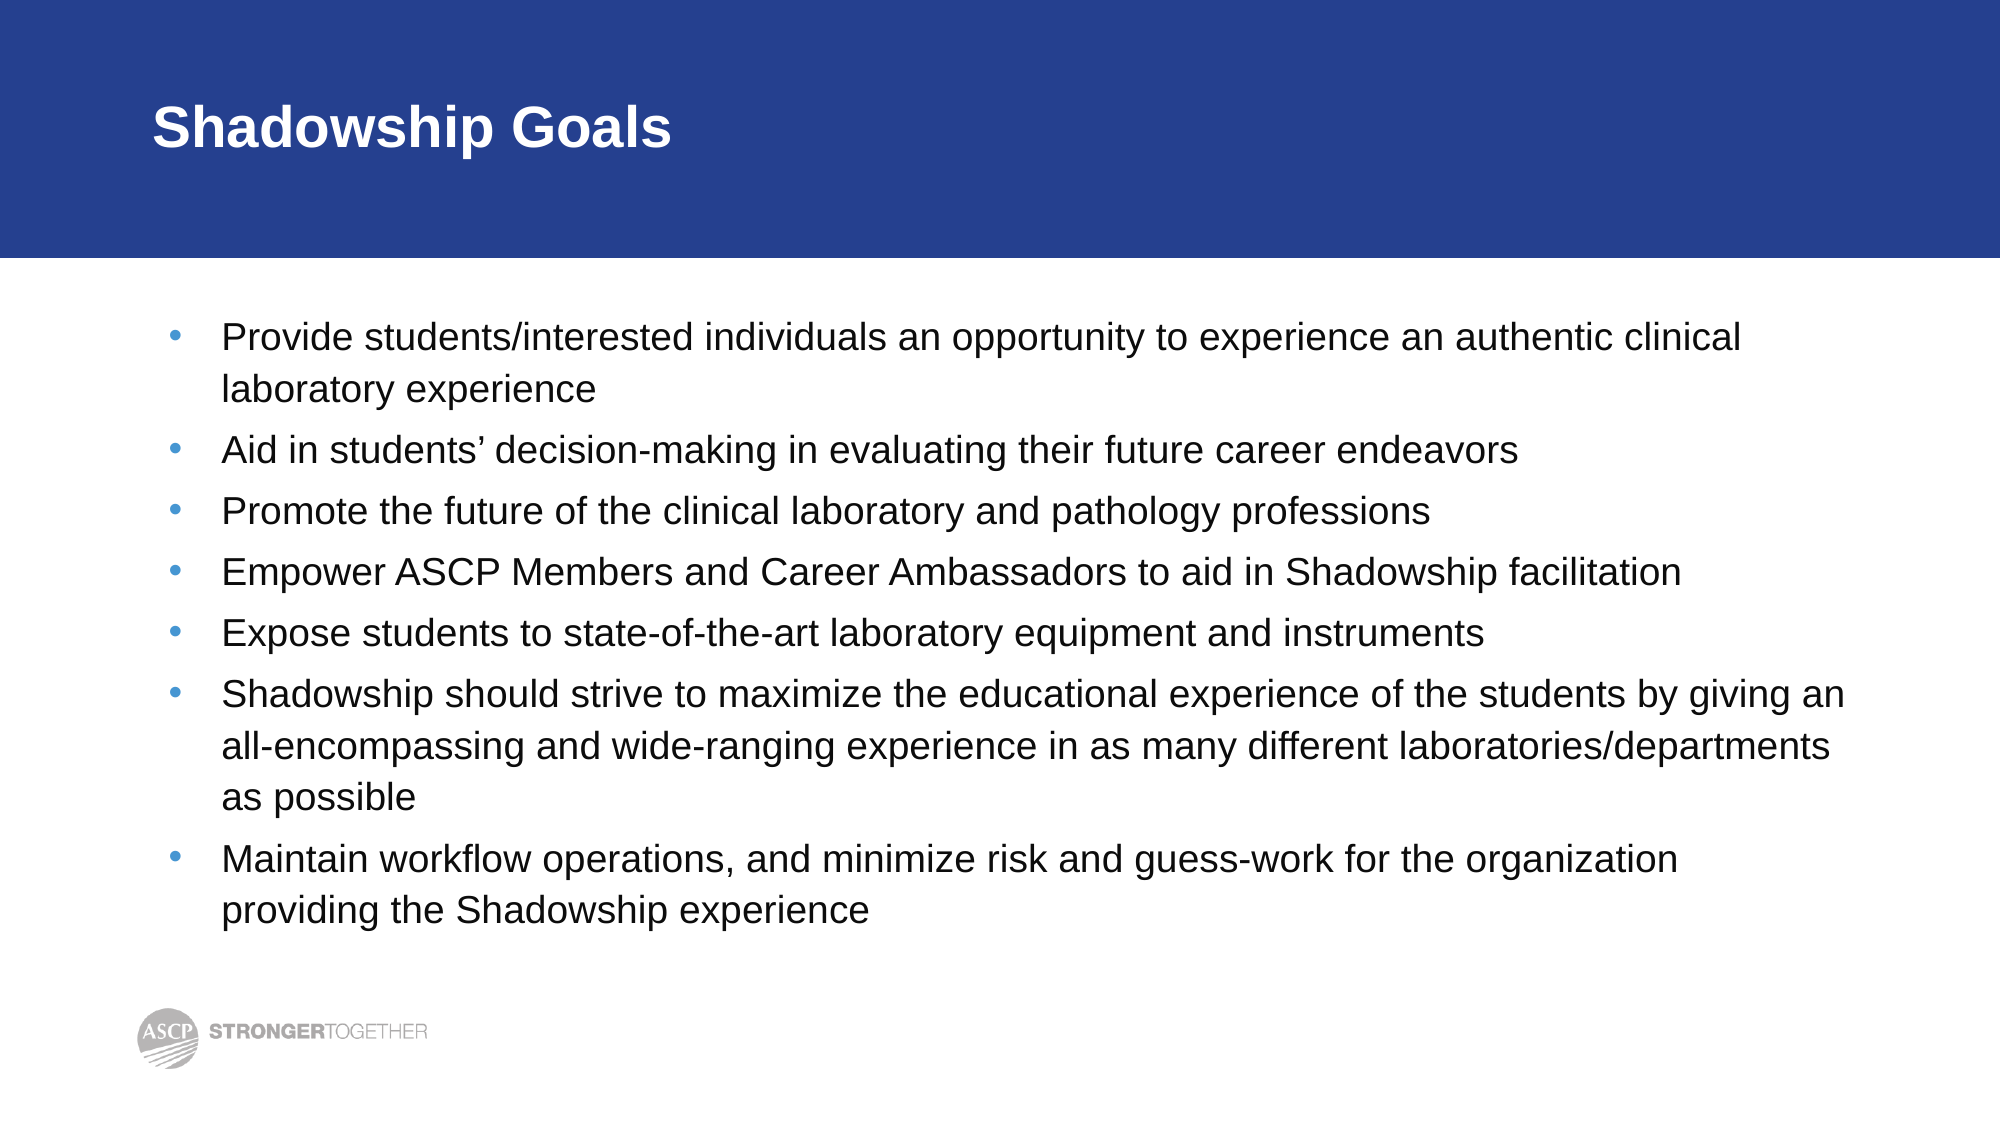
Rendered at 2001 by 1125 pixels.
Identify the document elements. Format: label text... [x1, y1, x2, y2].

title Shadowship Goals [137, 20, 1863, 238]
picture [137, 1008, 427, 1069]
list Provide students/interested individuals an opportunity to experience an authentic clinical laboratory experience Aid in students’ decision-making in evaluating their future career endeavors Promote the future of the clinical laboratory and pathology professions Empower ASCP Members and Career Ambassadors to aid in Shadowship facilitation Expose students to state-of-the-art laboratory equipment and instruments Shadowship should strive to maximize the educational experience of the students by giving an all-encompassing and wide-ranging experience in as many different laboratories/departments as possible Maintain workflow operations, and minimize risk and guess-work for the organization providing the Shadowship experience [137, 299, 1863, 942]
